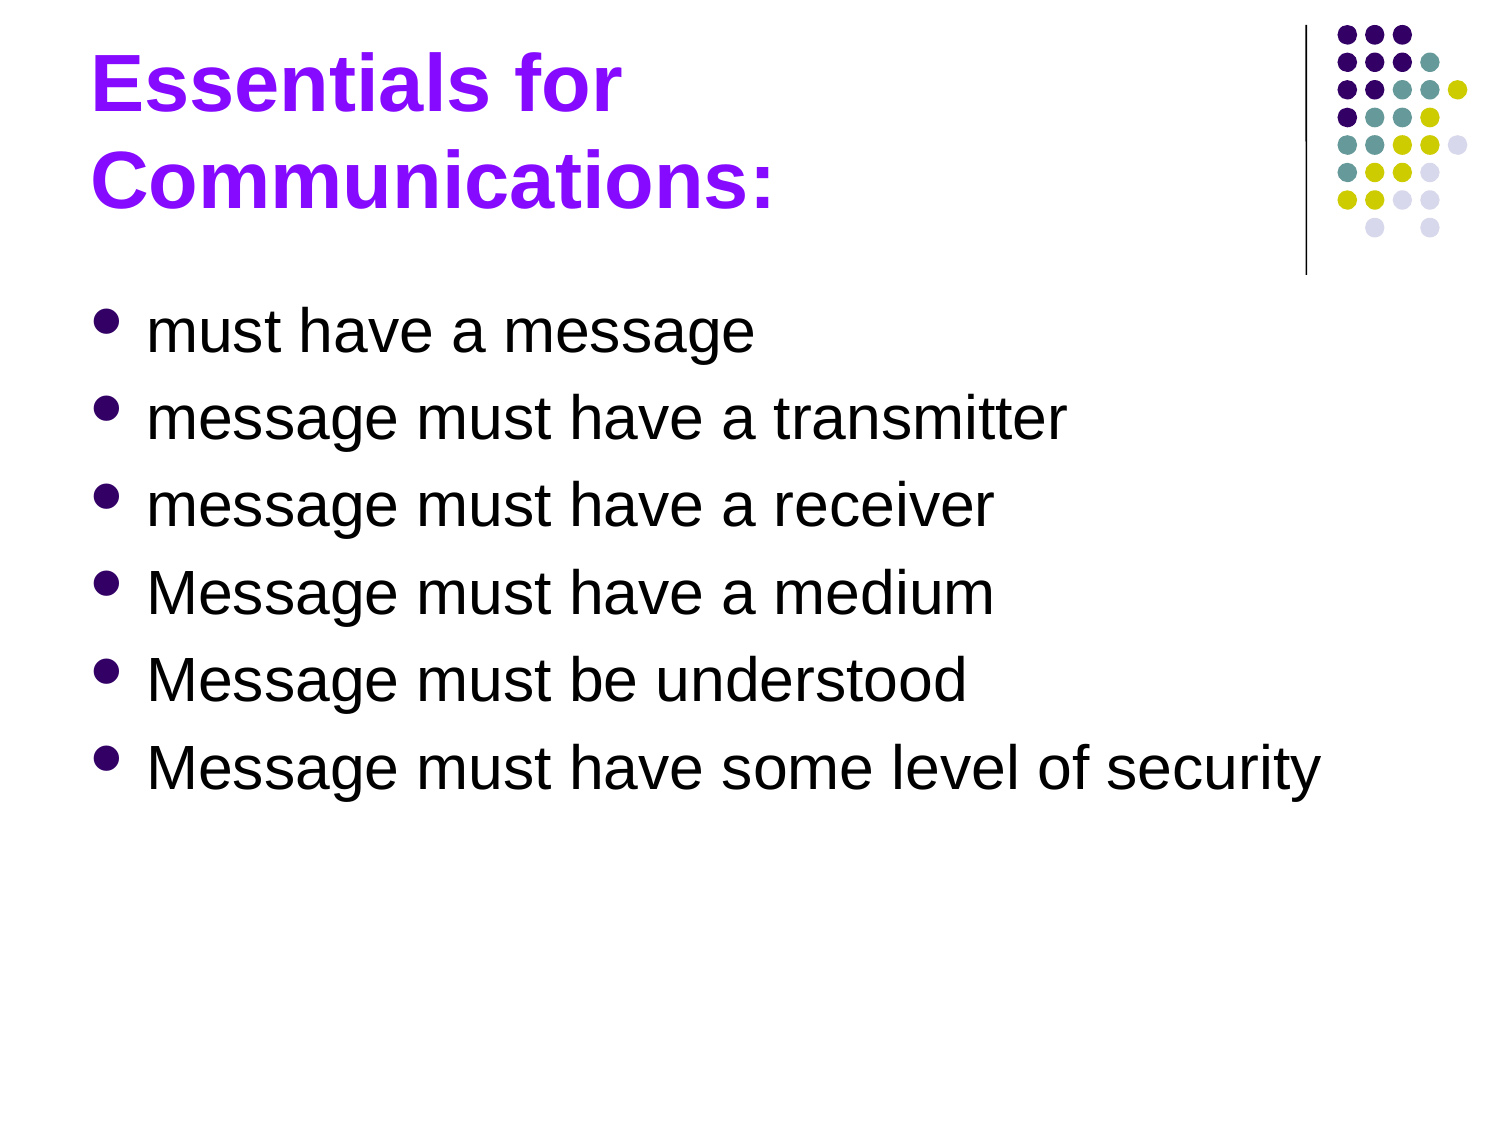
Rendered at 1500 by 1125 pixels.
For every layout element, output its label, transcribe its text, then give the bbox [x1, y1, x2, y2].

title Essentials for Communications: [74, 19, 1313, 233]
list must have a message message must have a transmitter message must have a receiver Message must have a medium Message must be understood Message must have some level of security [74, 281, 1426, 1006]
